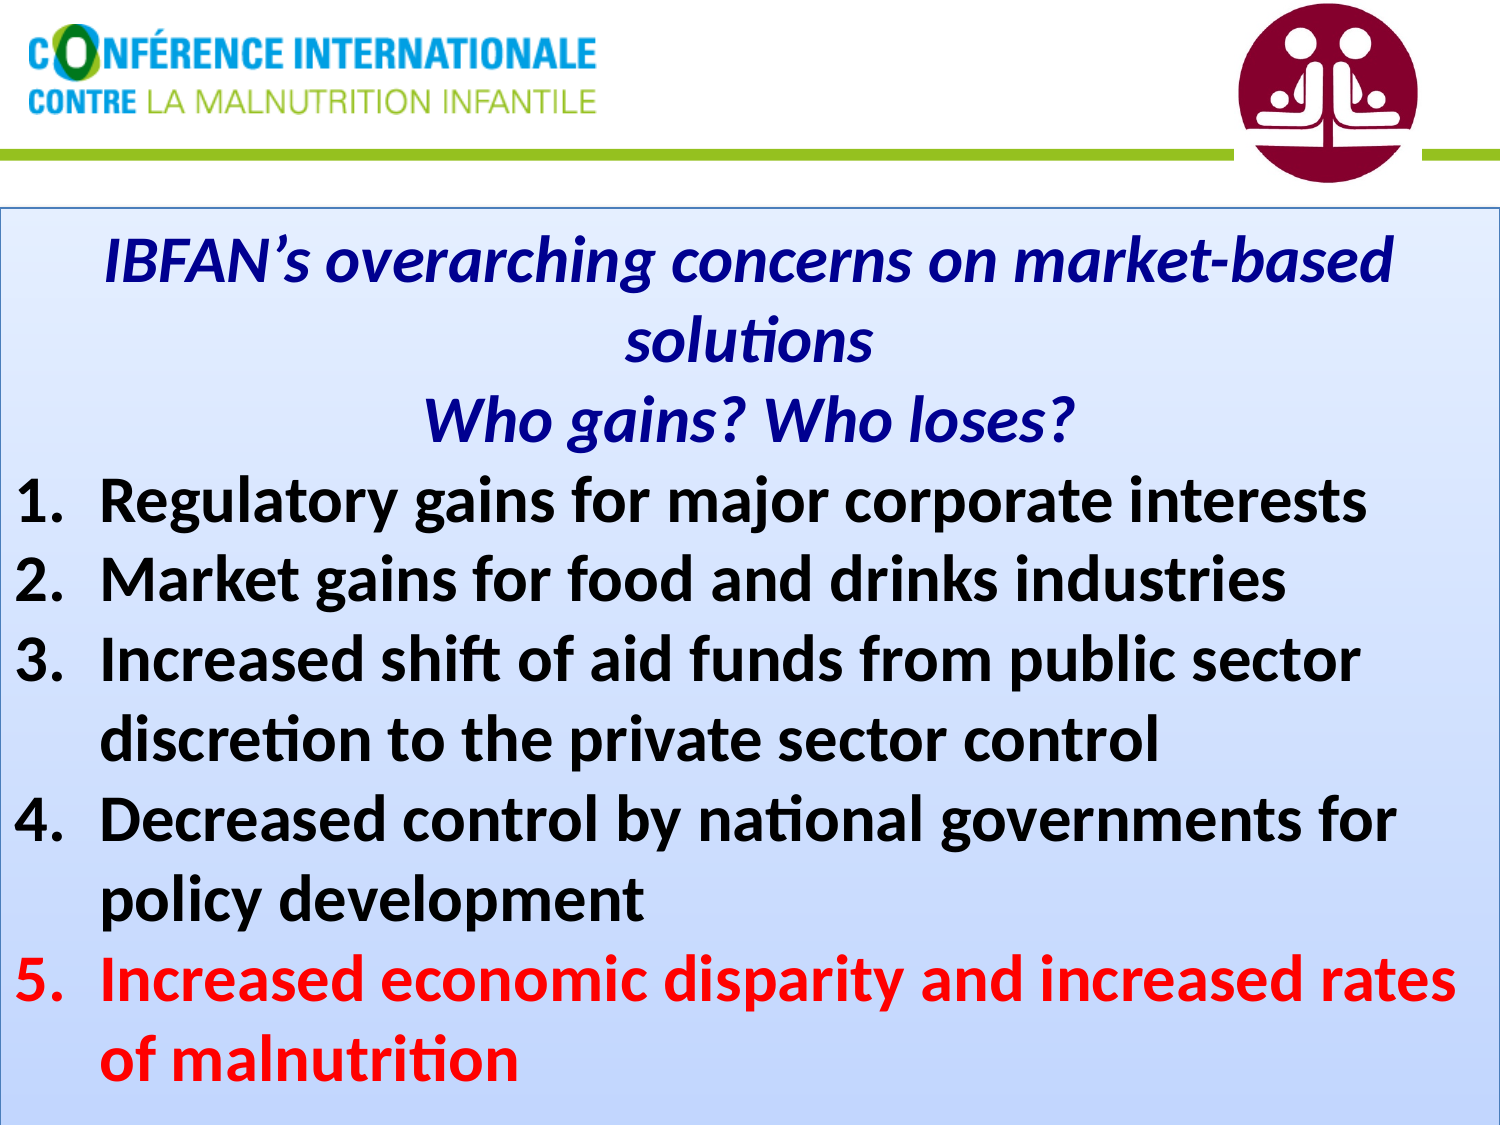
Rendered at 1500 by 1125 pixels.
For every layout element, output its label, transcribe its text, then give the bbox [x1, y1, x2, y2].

text_box [0, 147, 1228, 163]
picture [1234, 0, 1423, 186]
text_box IBFAN’s overarching concerns on market-based solutions Who gains? Who loses? Regulatory gains for major corporate interests Market gains for food and drinks industries Increased shift of aid funds from public sector discretion to the private sector control Decreased control by national governments for policy development Increased economic disparity and increased rates of malnutrition [0, 207, 1500, 1125]
picture [29, 24, 597, 115]
text_box [1426, 147, 1500, 163]
